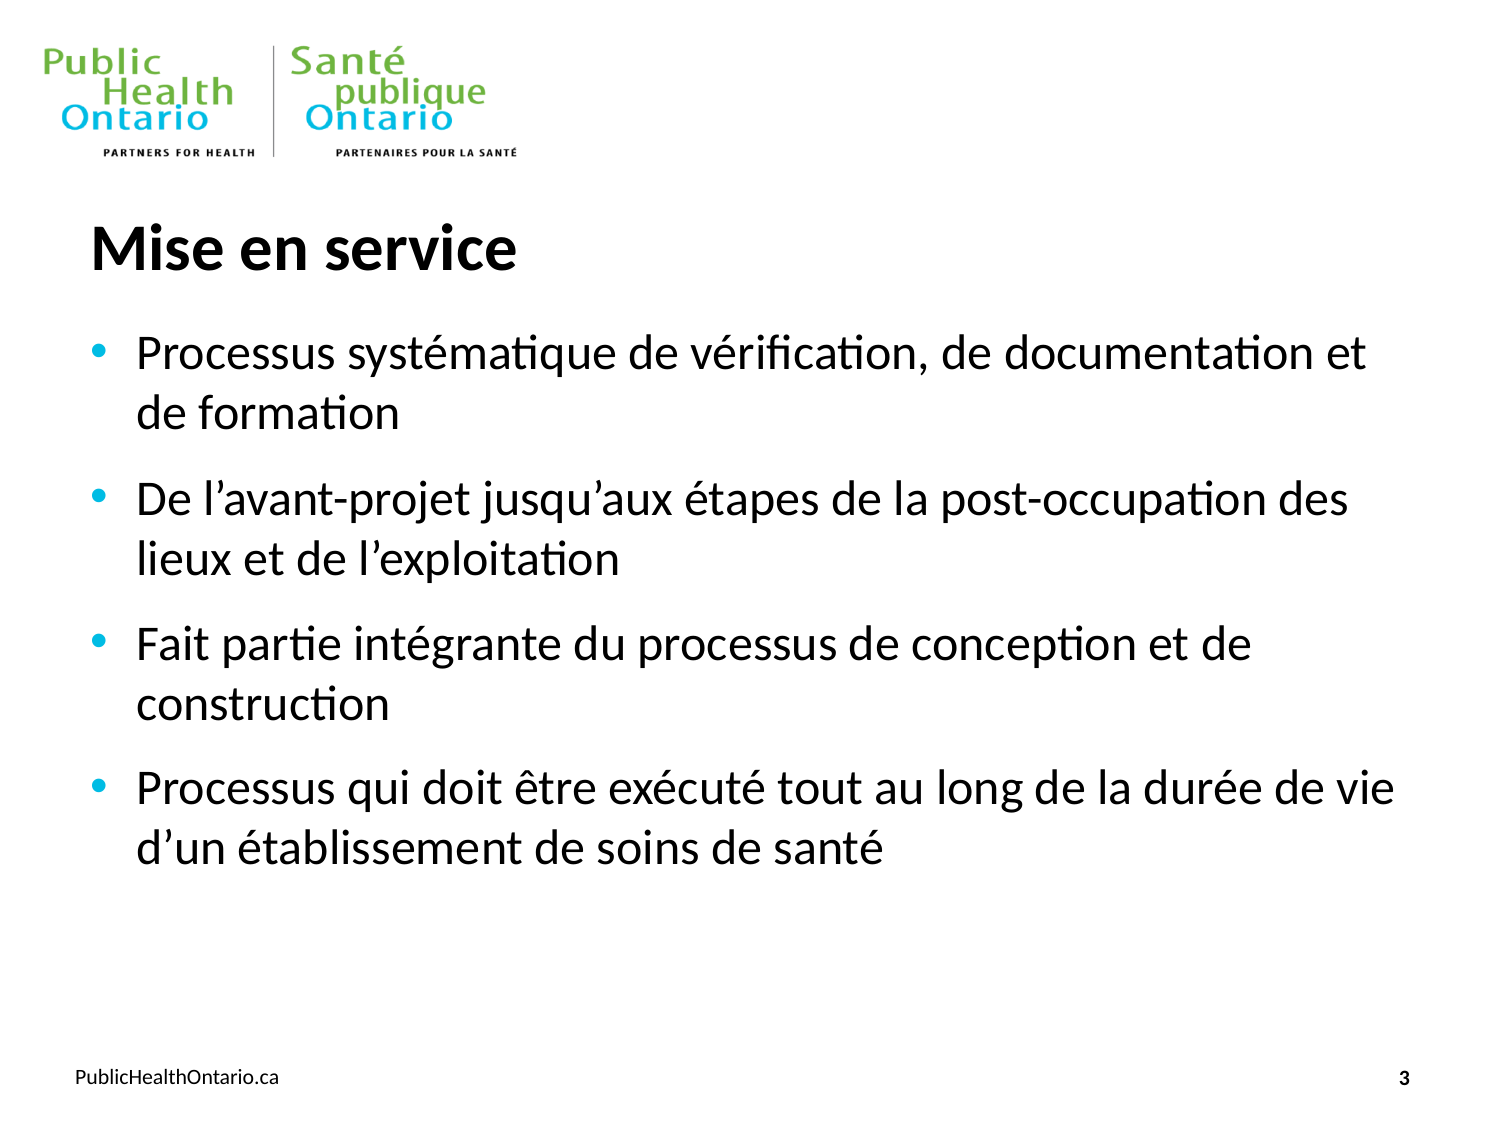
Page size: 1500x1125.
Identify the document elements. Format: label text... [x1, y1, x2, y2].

list Processus systématique de vérification, de documentation et de formation De l’avant-projet jusqu’aux étapes de la post-occupation des lieux et de l’exploitation Fait partie intégrante du processus de conception et de construction Processus qui doit être exécuté tout au long de la durée de vie d’un établissement de soins de santé [75, 312, 1425, 1038]
slide_number 3 [1287, 1057, 1425, 1096]
title Mise en service [75, 187, 1425, 300]
picture [37, 37, 525, 165]
